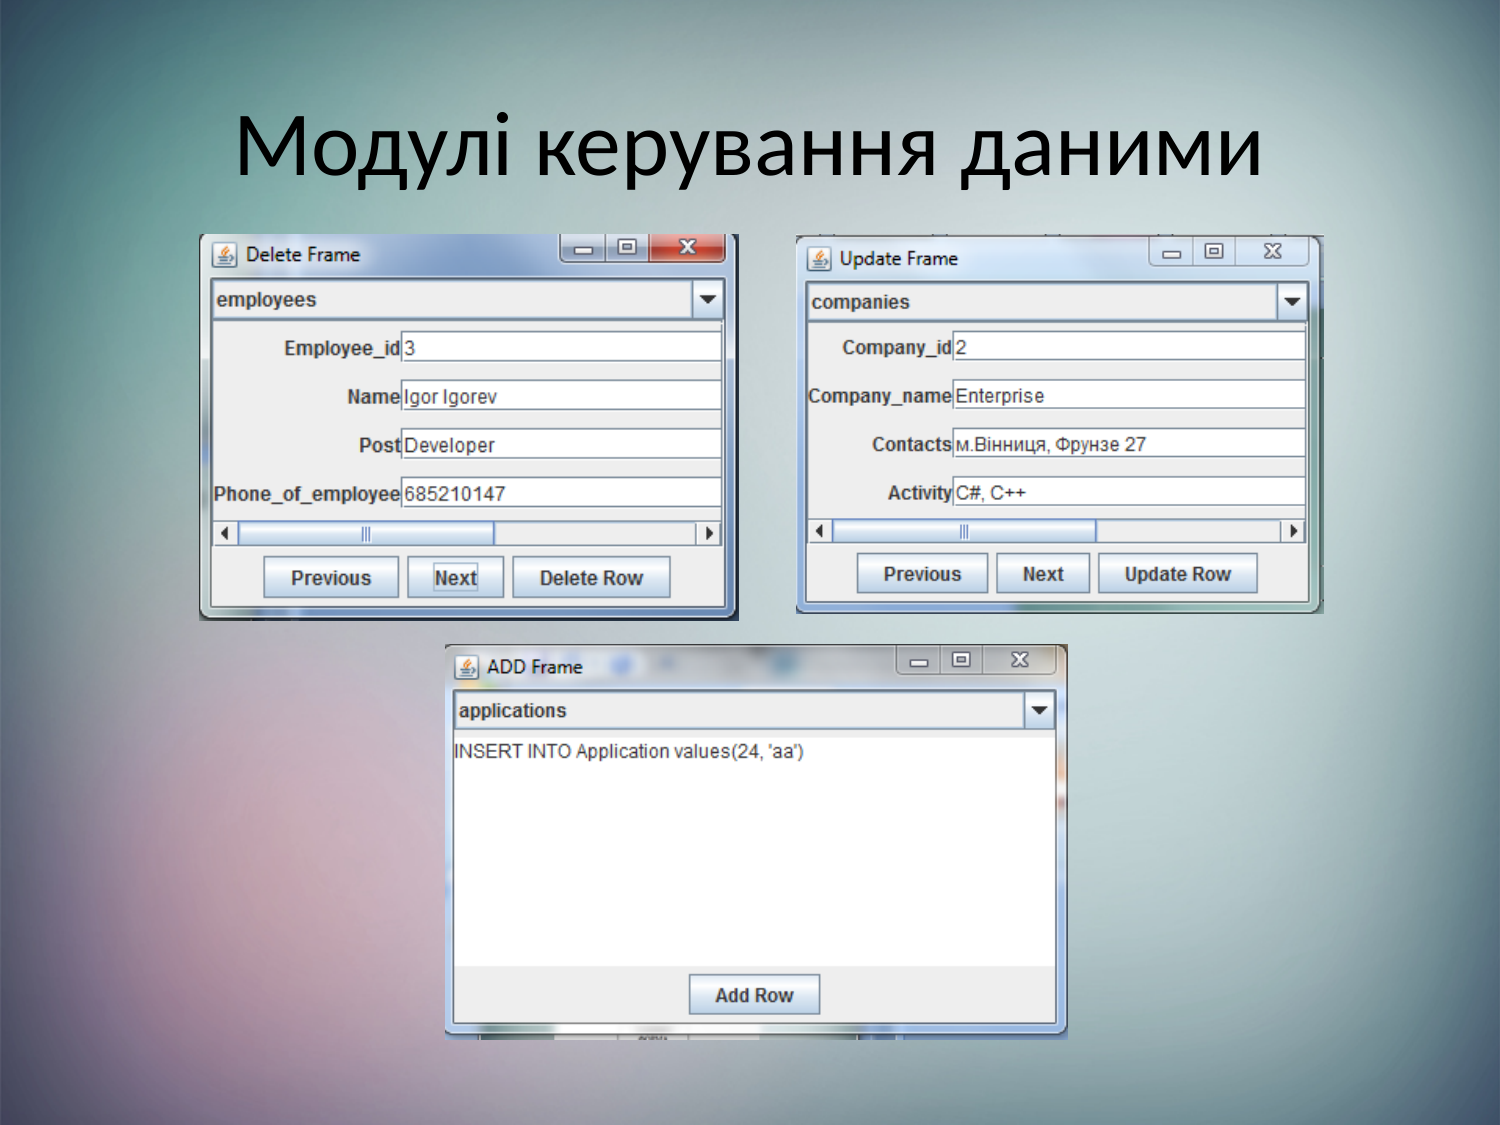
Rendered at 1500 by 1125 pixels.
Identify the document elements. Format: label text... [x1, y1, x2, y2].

picture [0, 0, 1500, 1125]
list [445, 644, 1068, 1040]
title Модулі керування даними [75, 45, 1425, 233]
